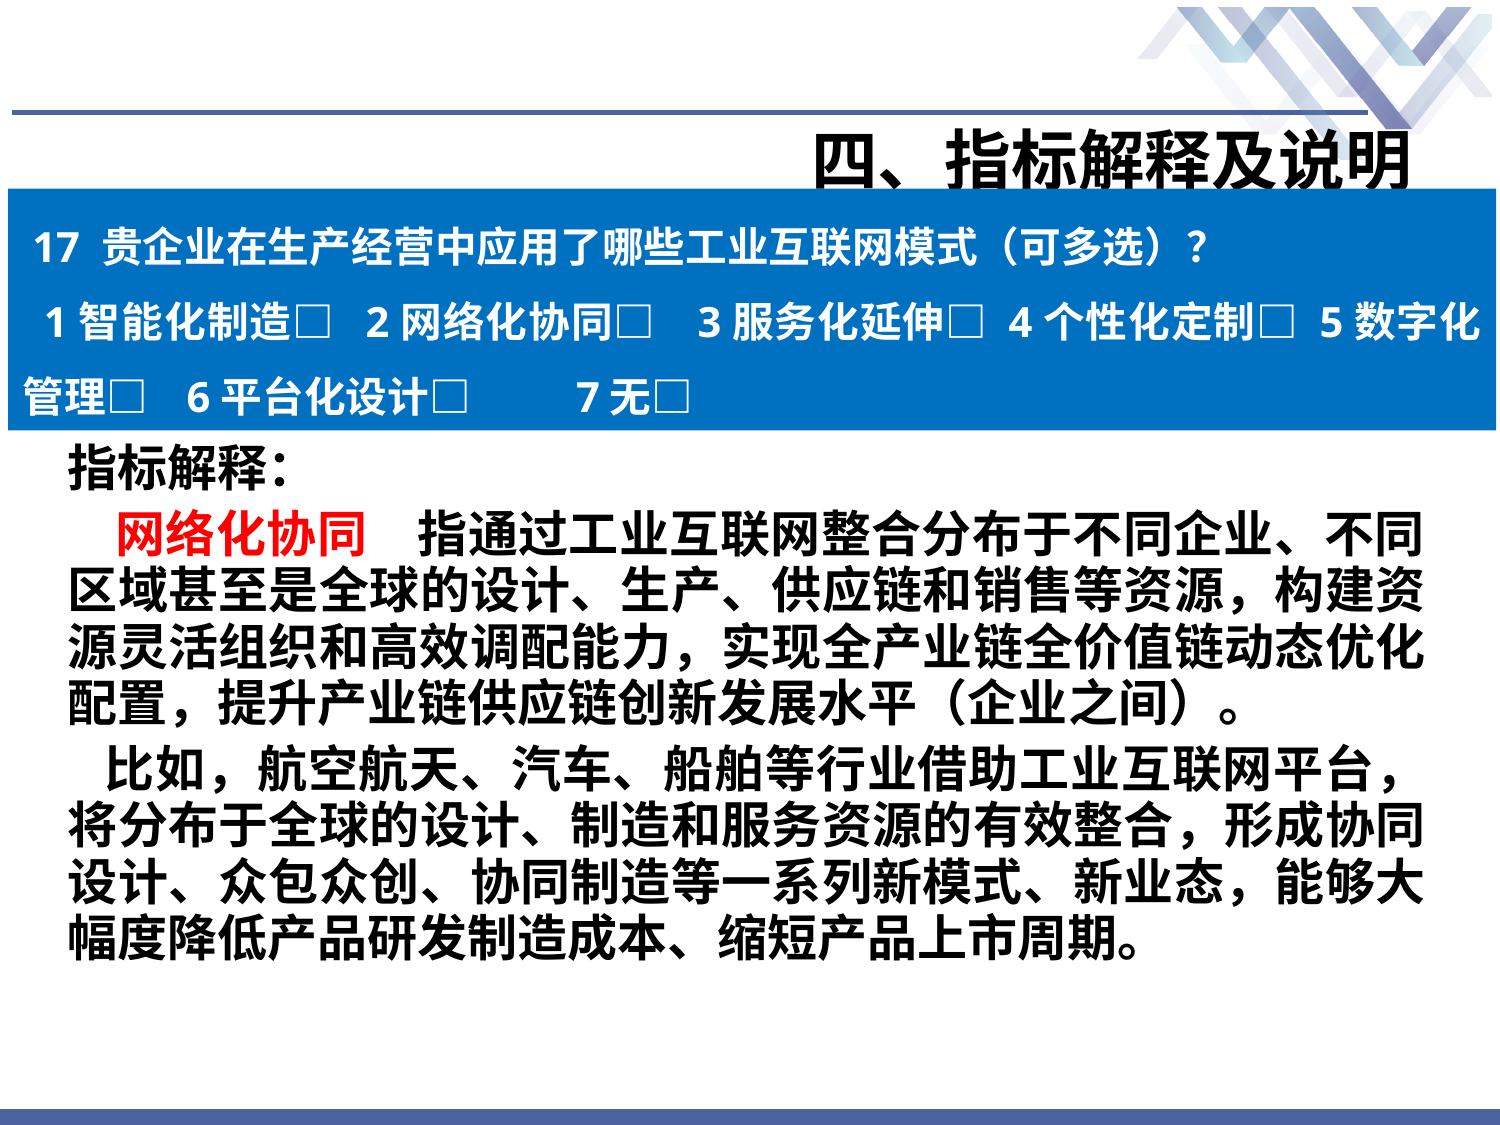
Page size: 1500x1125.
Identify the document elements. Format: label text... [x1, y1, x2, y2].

title 四、指标解释及说明 [76, 111, 1427, 188]
text_box 17 贵企业在生产经营中应用了哪些工业互联网模式（可多选）？ 1智能化制造□ 2网络化协同□ 3服务化延伸□ 4个性化定制□ 5数字化管理□ 6平台化设计□ 7无□ [8, 188, 1497, 431]
picture [1056, 7, 1492, 160]
list 指标解释： 网络化协同 指通过工业互联网整合分布于不同企业、不同区域甚至是全球的设计、生产、供应链和销售等资源，构建资源灵活组织和高效调配能力，实现全产业链全价值链动态优化配置，提升产业链供应链创新发展水平（企业之间）。 比如，航空航天、汽车、船舶等行业借助工业互联网平台，将分布于全球的设计、制造和服务资源的有效整合，形成协同设计、众包众创、协同制造等一系列新模式、新业态，能够大幅度降低产品研发制造成本、缩短产品上市周期。 [53, 432, 1440, 1125]
